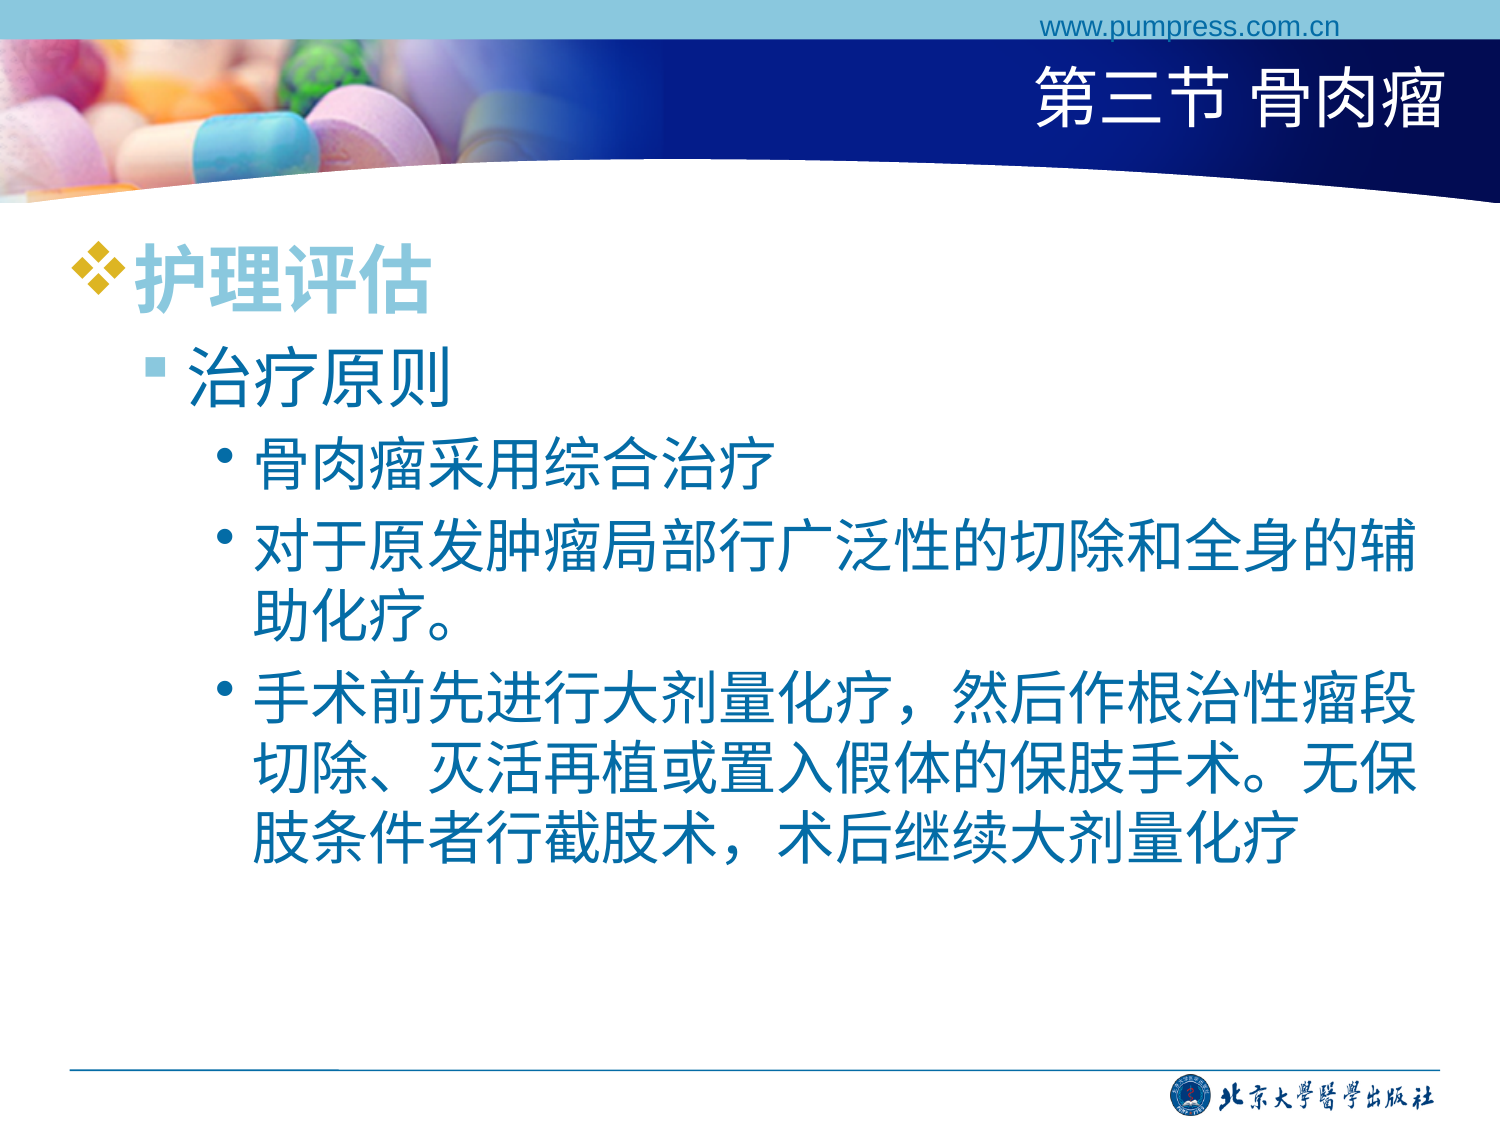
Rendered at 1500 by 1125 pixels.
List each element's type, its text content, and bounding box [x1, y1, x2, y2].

title 第三节 骨肉瘤 [137, 49, 1463, 143]
slide_number www.pumpress.com.cn [1025, 0, 1463, 38]
list 护理评估 治疗原则 骨肉瘤采用综合治疗 对于原发肿瘤局部行广泛性的切除和全身的辅助化疗。 手术前先进行大剂量化疗，然后作根治性瘤段切除、灭活再植或置入假体的保肢手术。无保肢条件者行截肢术，术后继续大剂量化疗 [49, 224, 1463, 1026]
picture [1170, 1074, 1436, 1118]
picture [0, 40, 1500, 203]
